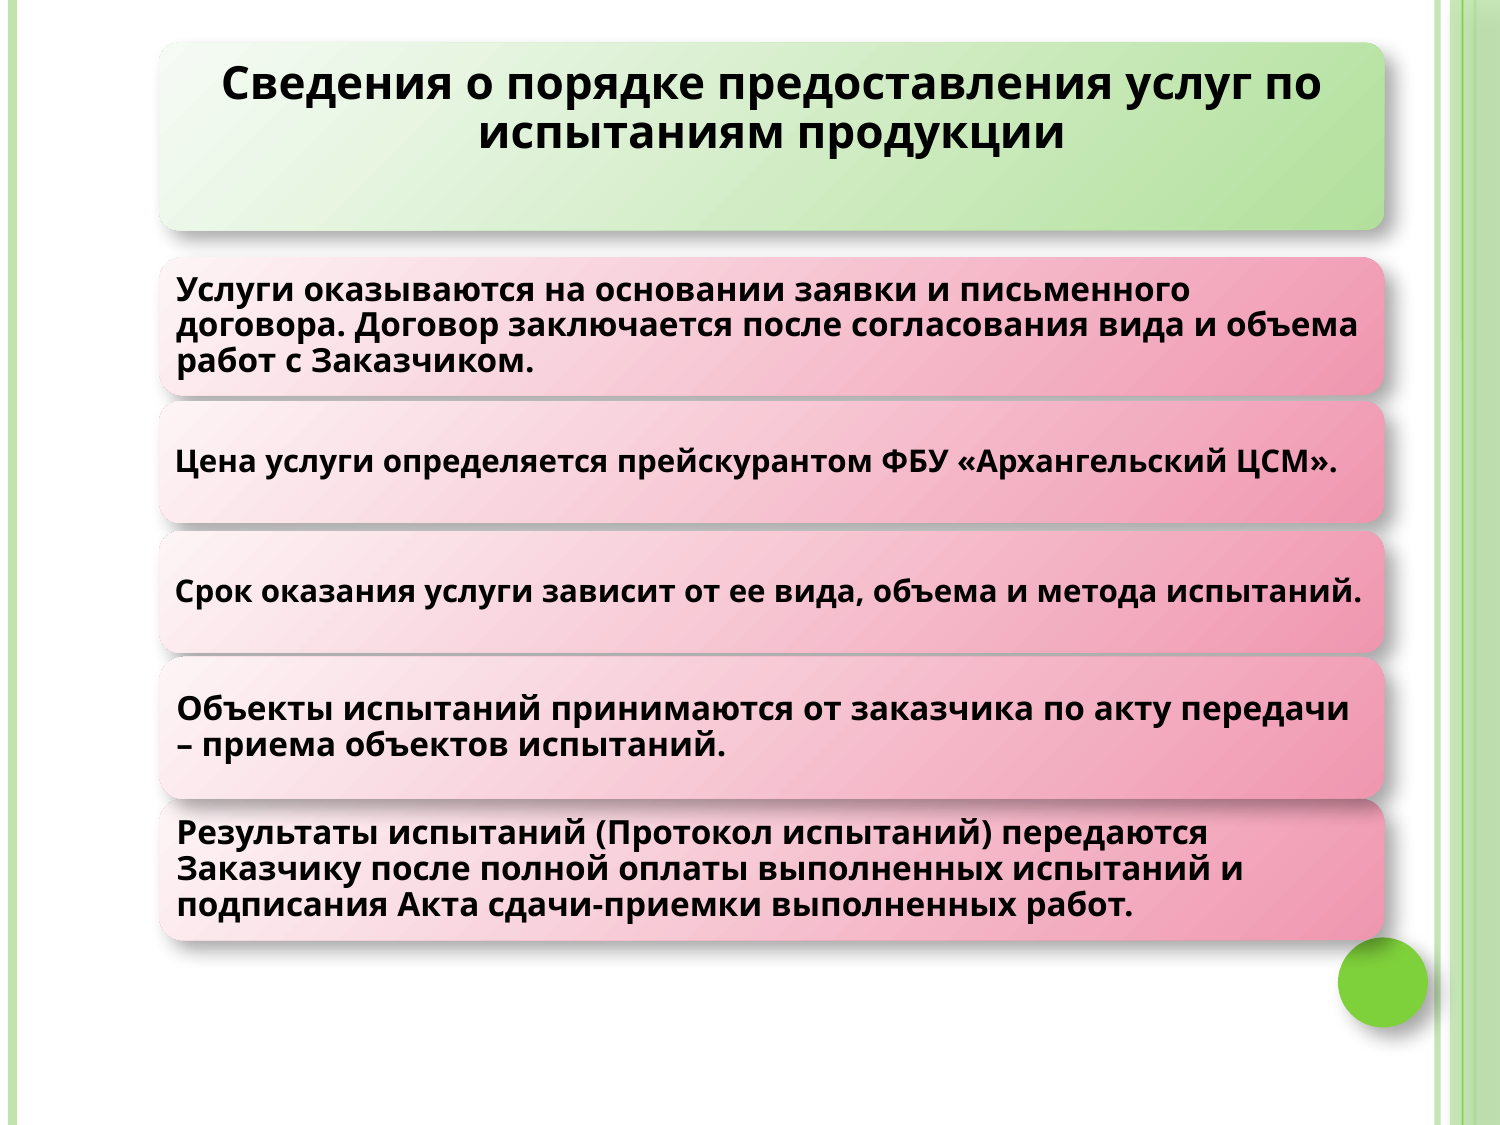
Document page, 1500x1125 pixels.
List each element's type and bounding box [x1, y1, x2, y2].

list [159, 799, 1385, 941]
text_box [159, 656, 1385, 799]
text_box [159, 396, 1385, 526]
text_box [159, 42, 1385, 231]
text_box [159, 526, 1385, 656]
text_box [159, 255, 1385, 396]
